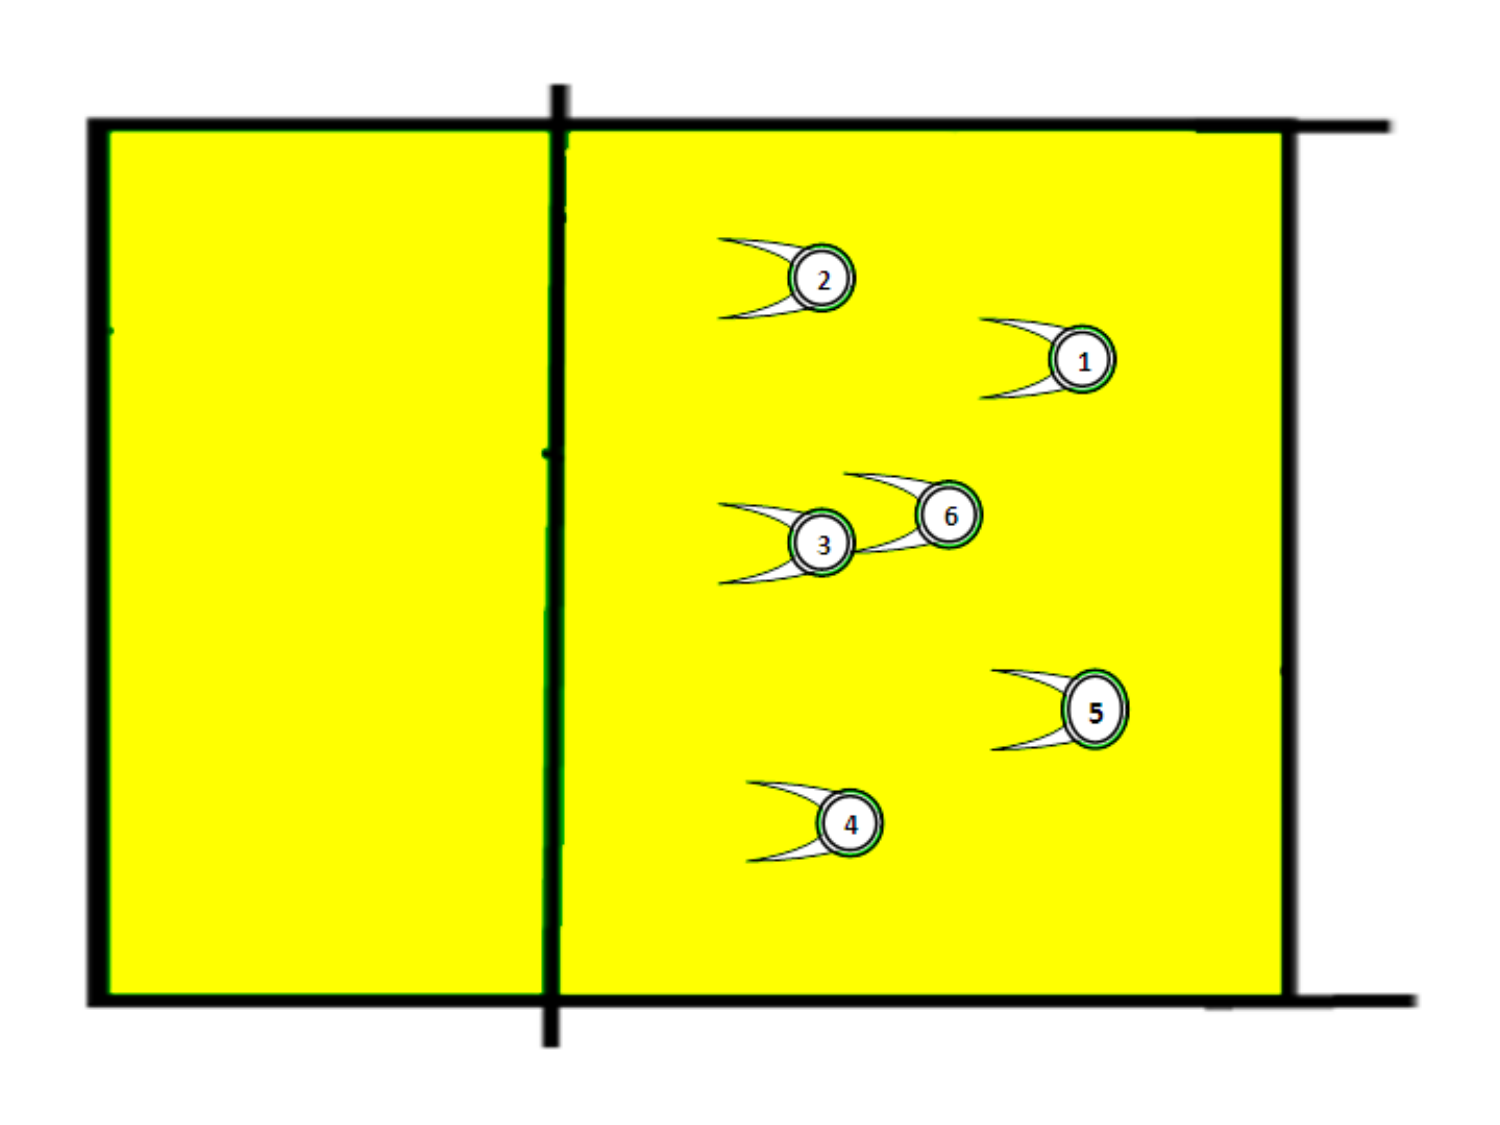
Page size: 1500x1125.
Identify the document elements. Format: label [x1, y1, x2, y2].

picture [50, 42, 1450, 1083]
